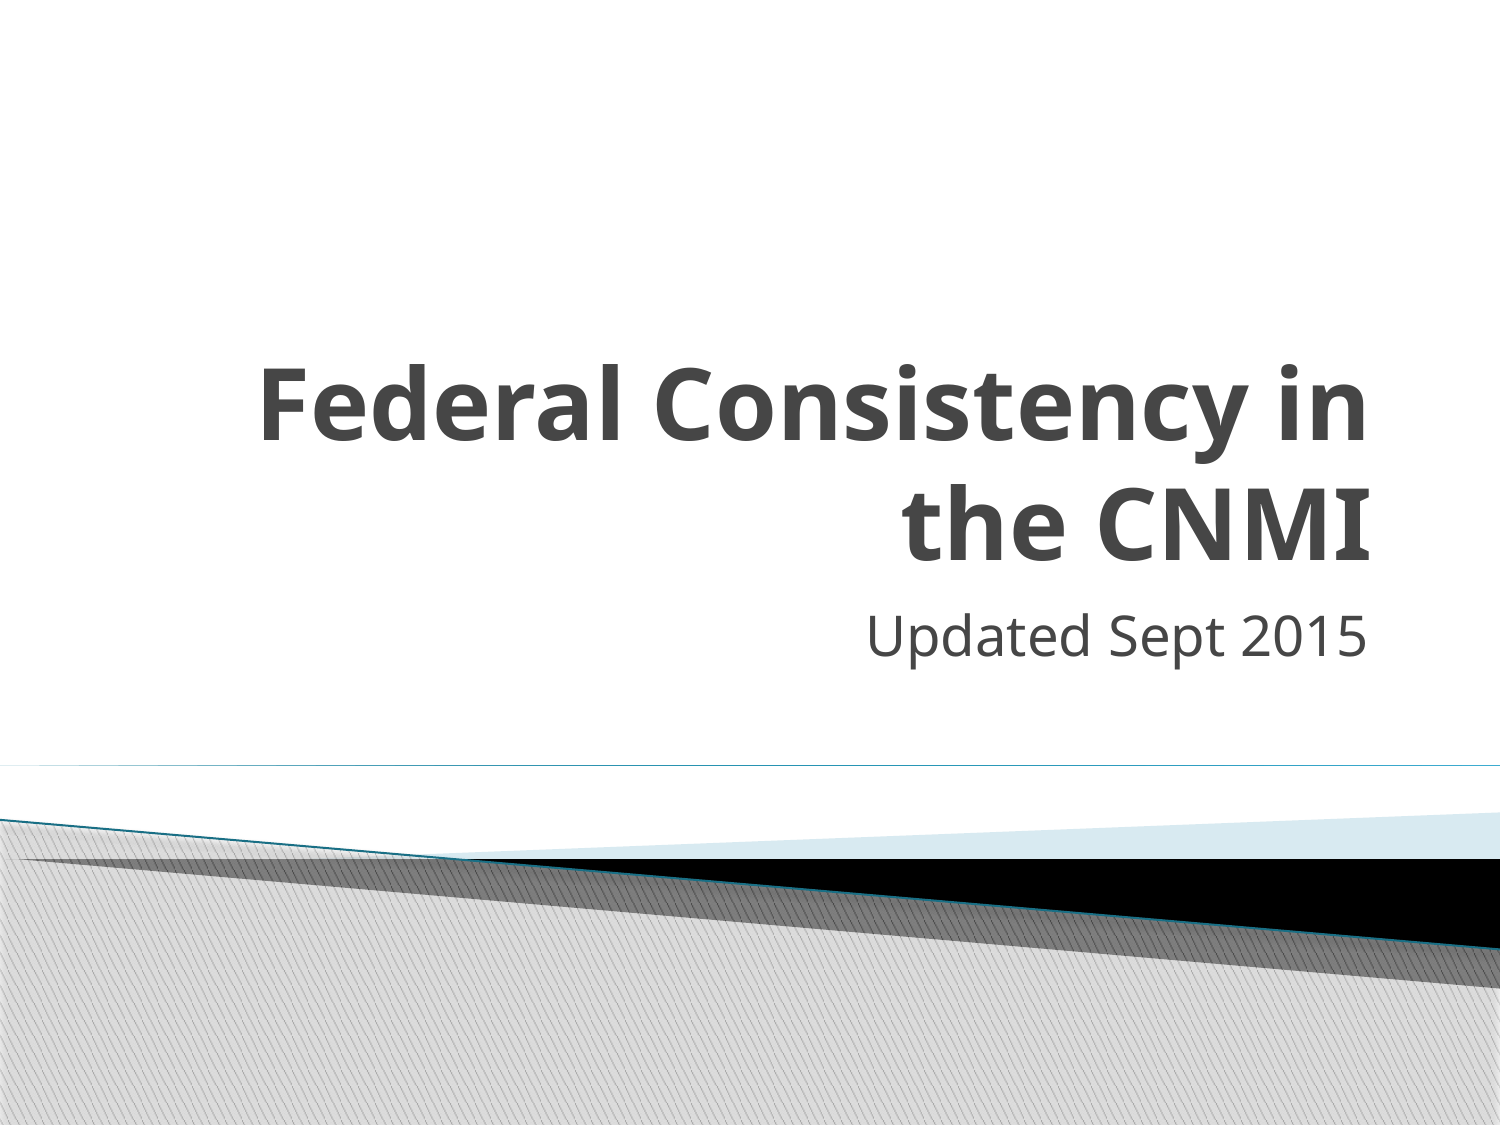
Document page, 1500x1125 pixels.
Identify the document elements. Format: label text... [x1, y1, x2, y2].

title Federal Consistency in the CNMI [112, 287, 1388, 588]
picture [5, 859, 1500, 989]
subtitle Updated Sept 2015 [112, 592, 1388, 790]
